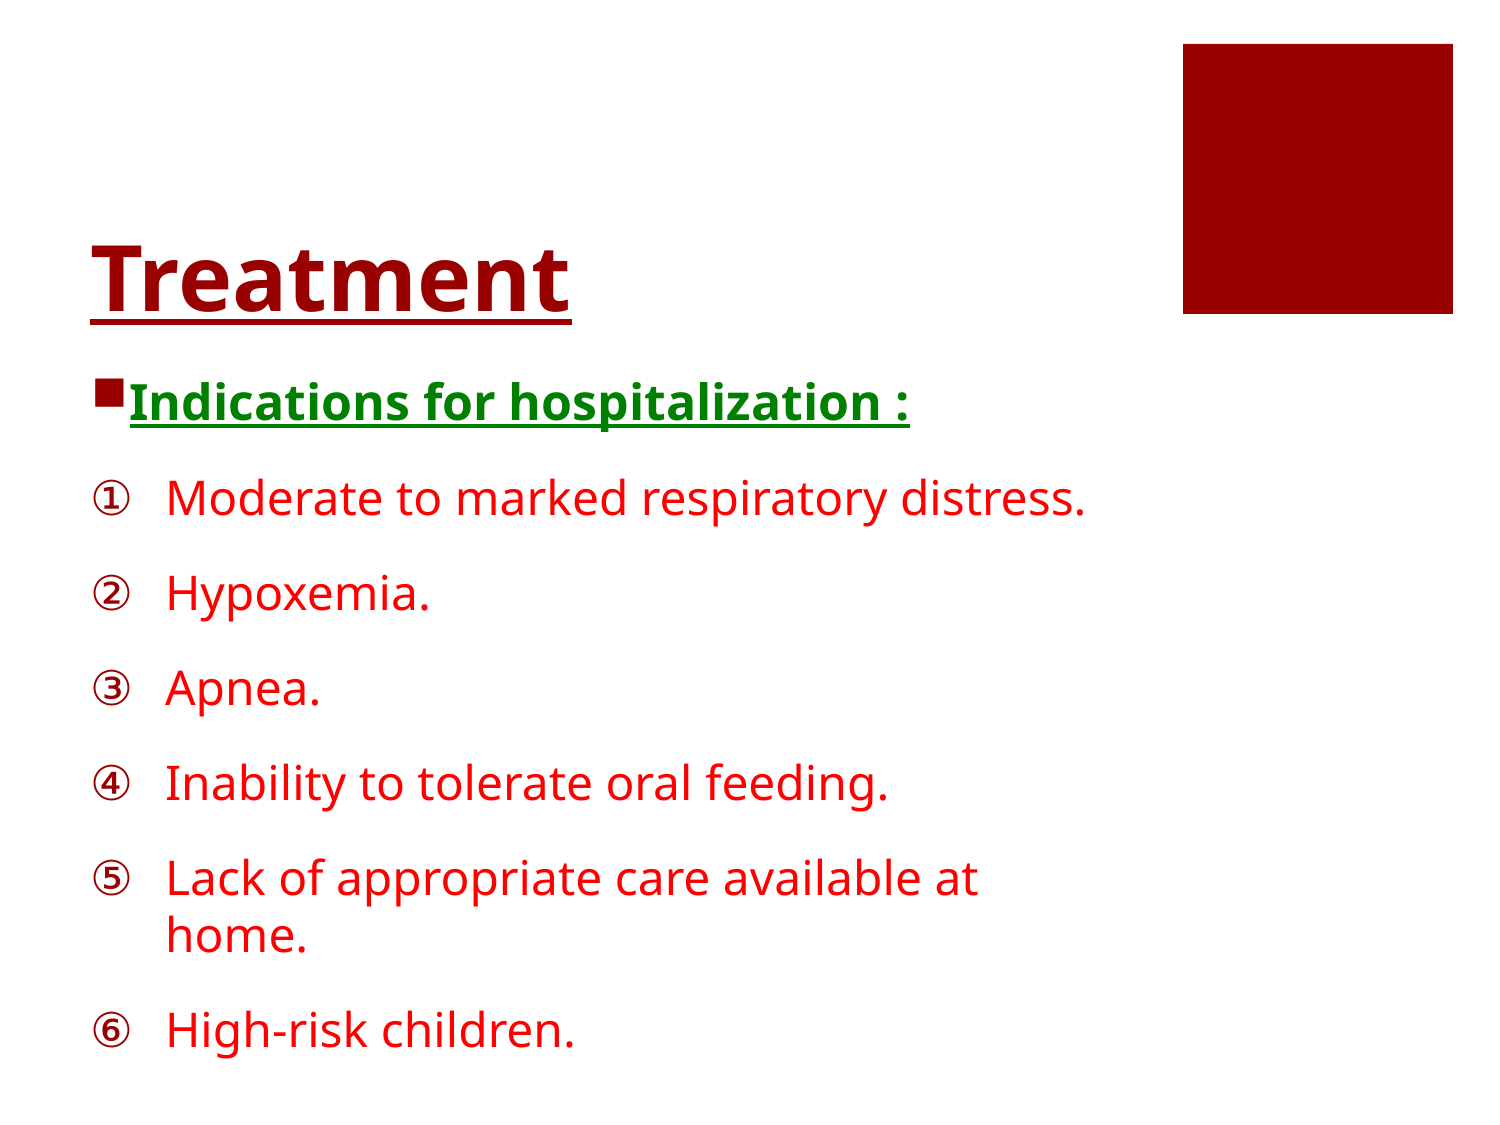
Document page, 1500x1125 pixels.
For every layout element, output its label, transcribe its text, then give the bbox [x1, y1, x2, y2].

title Treatment [75, 149, 1143, 338]
list Indications for hospitalization : Moderate to marked respiratory distress. Hypoxemia. Apnea. Inability to tolerate oral feeding. Lack of appropriate care available at home. High-risk children. [75, 362, 1143, 1005]
